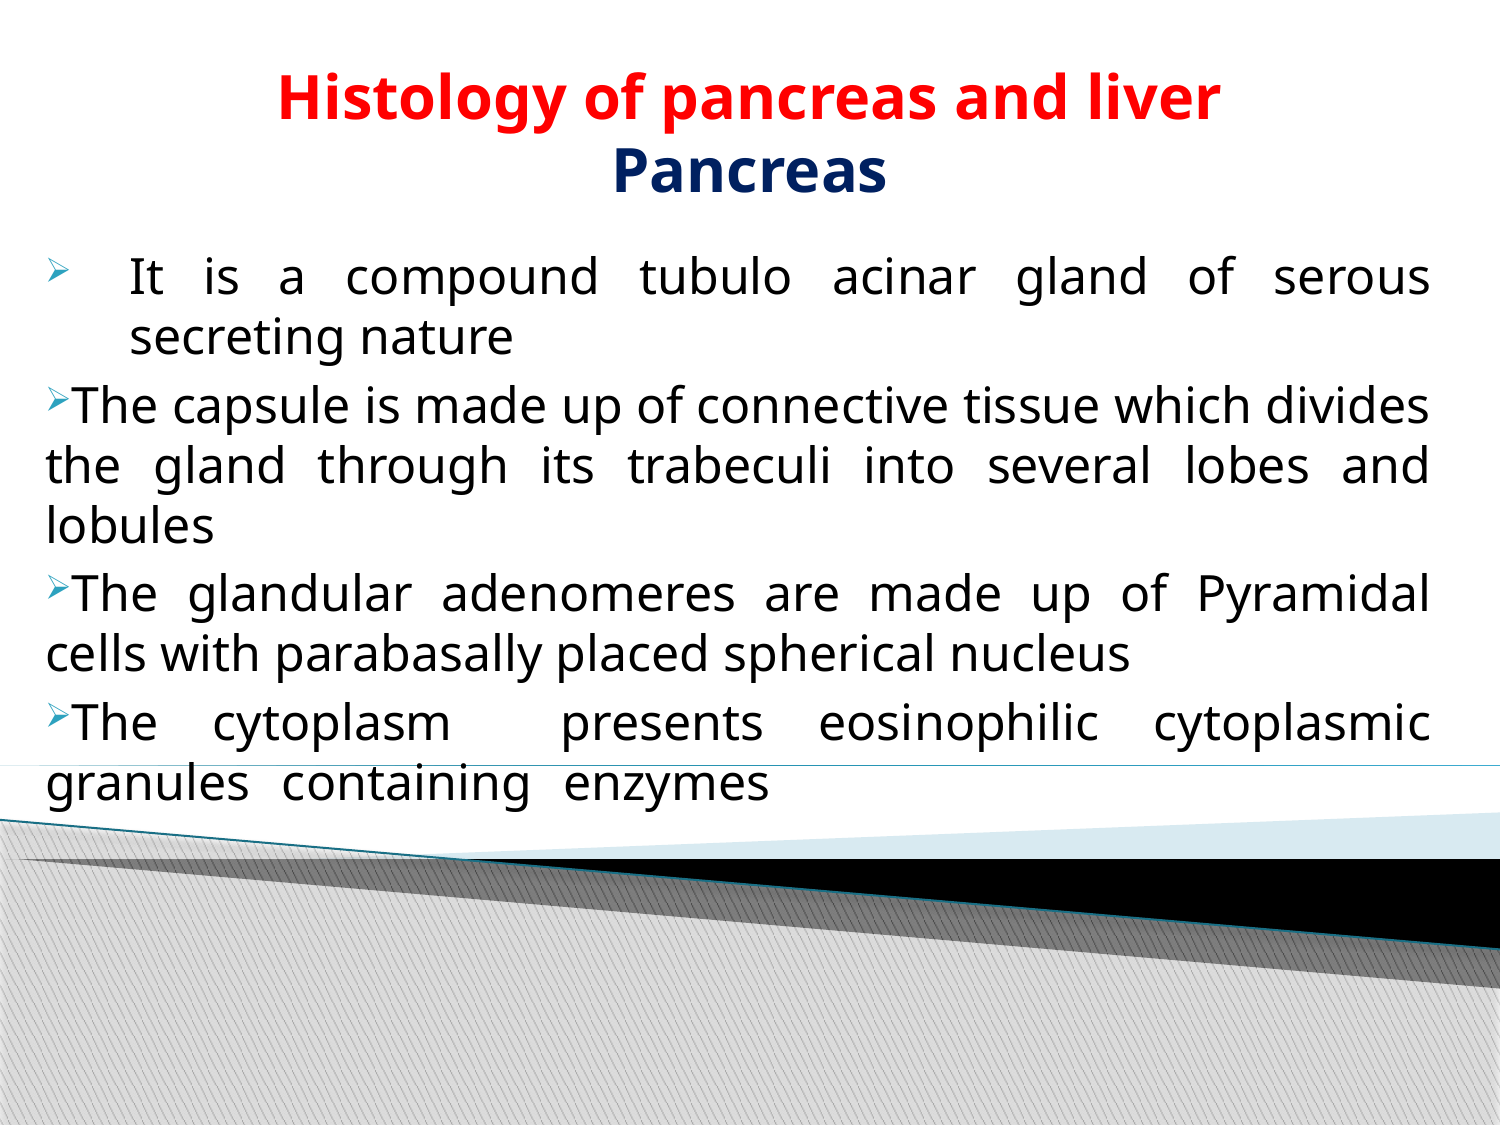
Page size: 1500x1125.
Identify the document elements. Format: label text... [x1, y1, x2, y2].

subtitle It is a compound tubulo acinar gland of serous secreting nature The capsule is made up of connective tissue which divides the gland through its trabeculi into several lobes and lobules The glandular adenomeres are made up of Pyramidal cells with parabasally placed spherical nucleus The cytoplasm presents eosinophilic cytoplasmic granules containing enzymes [37, 237, 1450, 800]
title Histology of pancreas and liver Pancreas [75, 50, 1425, 213]
picture [5, 859, 1500, 989]
